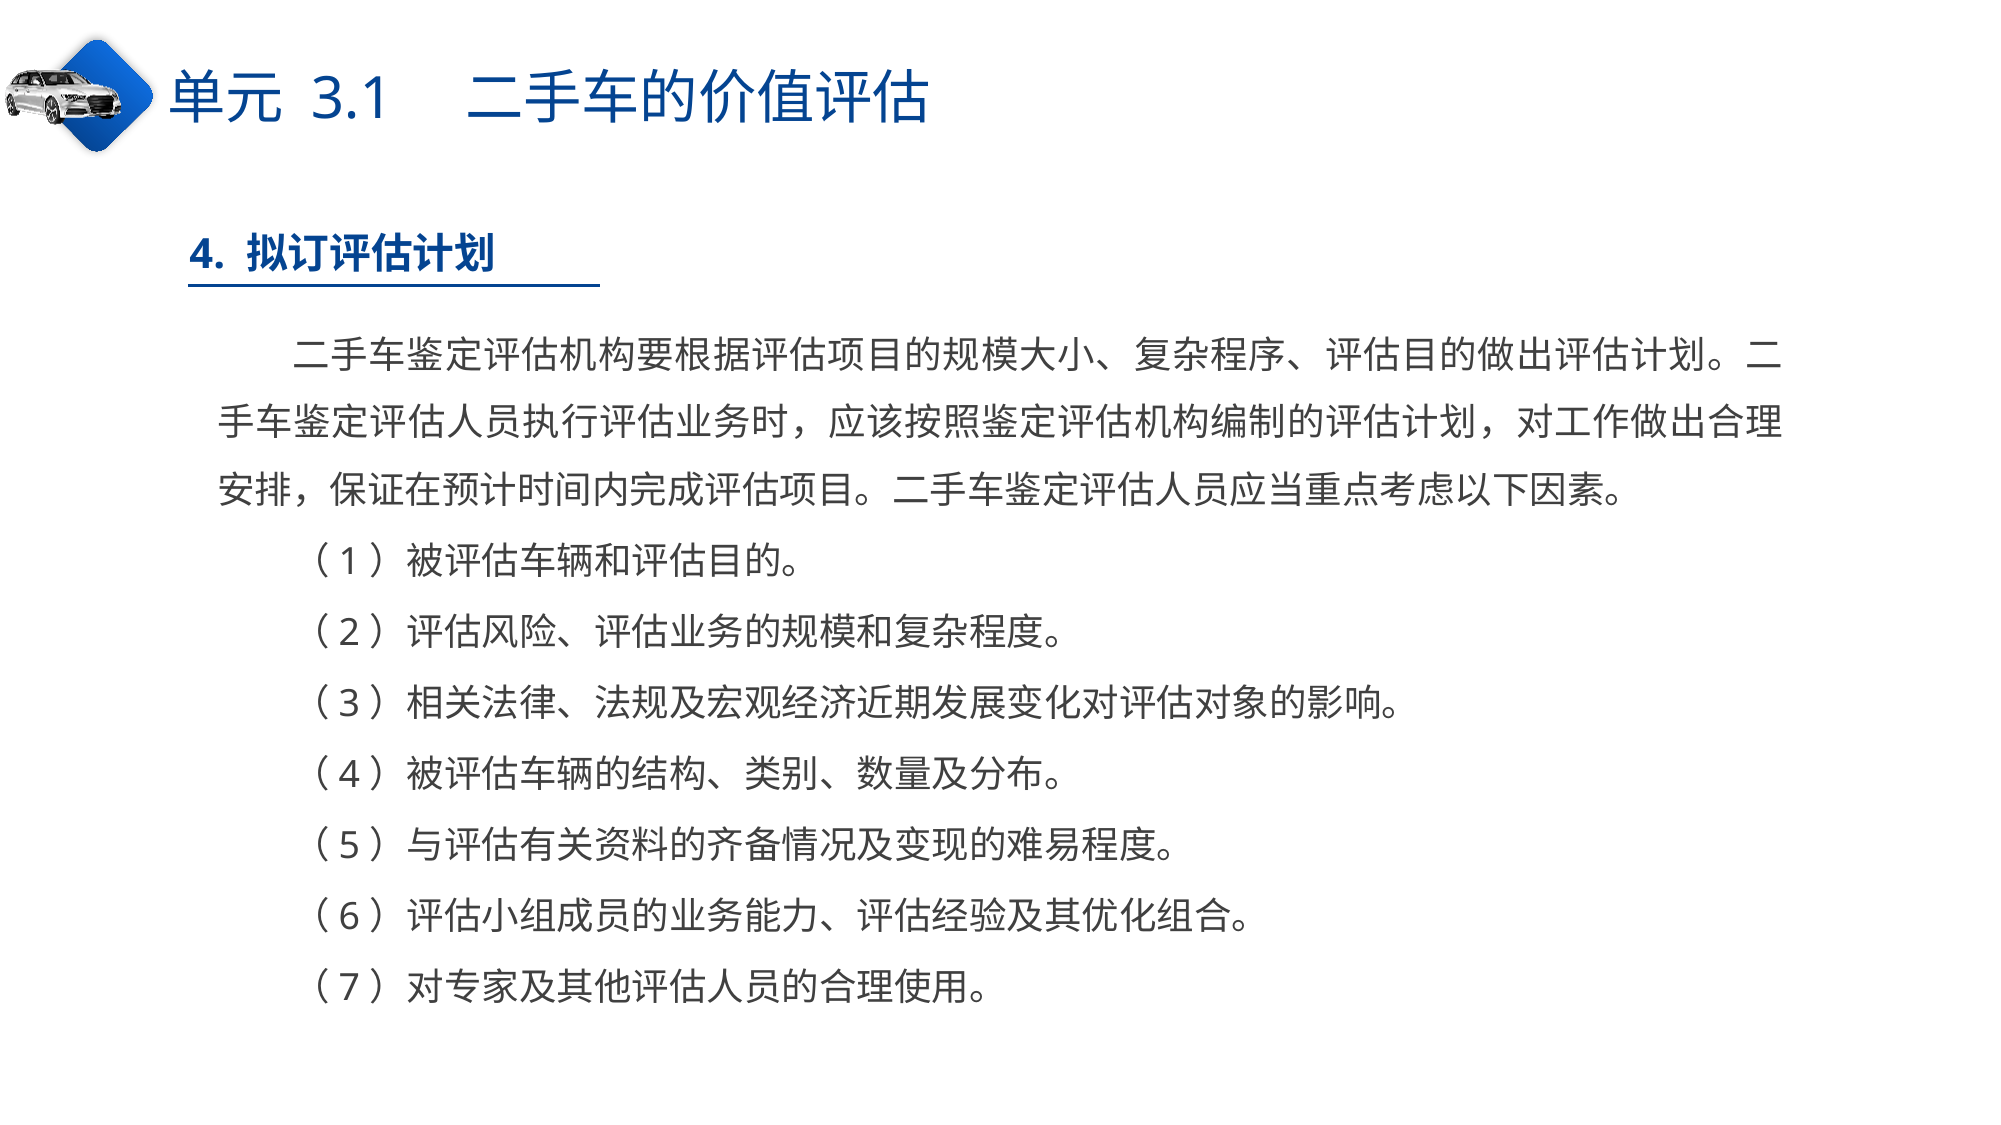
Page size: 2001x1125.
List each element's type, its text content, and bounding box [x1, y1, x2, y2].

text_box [174, 219, 1330, 286]
picture [0, 31, 125, 157]
text_box 单元 3.1 二手车的价值评估 [152, 52, 946, 138]
text_box 二手车鉴定评估机构要根据评估项目的规模大小、复杂程序、评估目的做出评估计划。二手车鉴定评估人员执行评估业务时，应该按照鉴定评估机构编制的评估计划，对工作做出合理安排，保证在预计时间内完成评估项目。二手车鉴定评估人员应当重点考虑以下因素。 （1）被评估车辆和评估目的。 （2）评估风险、评估业务的规模和复杂程度。 （3）相关法律、法规及宏观经济近期发展变化对评估对象的影响。 （4）被评估车辆的结构、类别、数量及分布。 （5）与评估有关资料的齐备情况及变现的难易程度。 （6）评估小组成员的业务能力、评估经验及其优化组合。 （7）对专家及其他评估人员的合理使用。 [202, 301, 1798, 1016]
